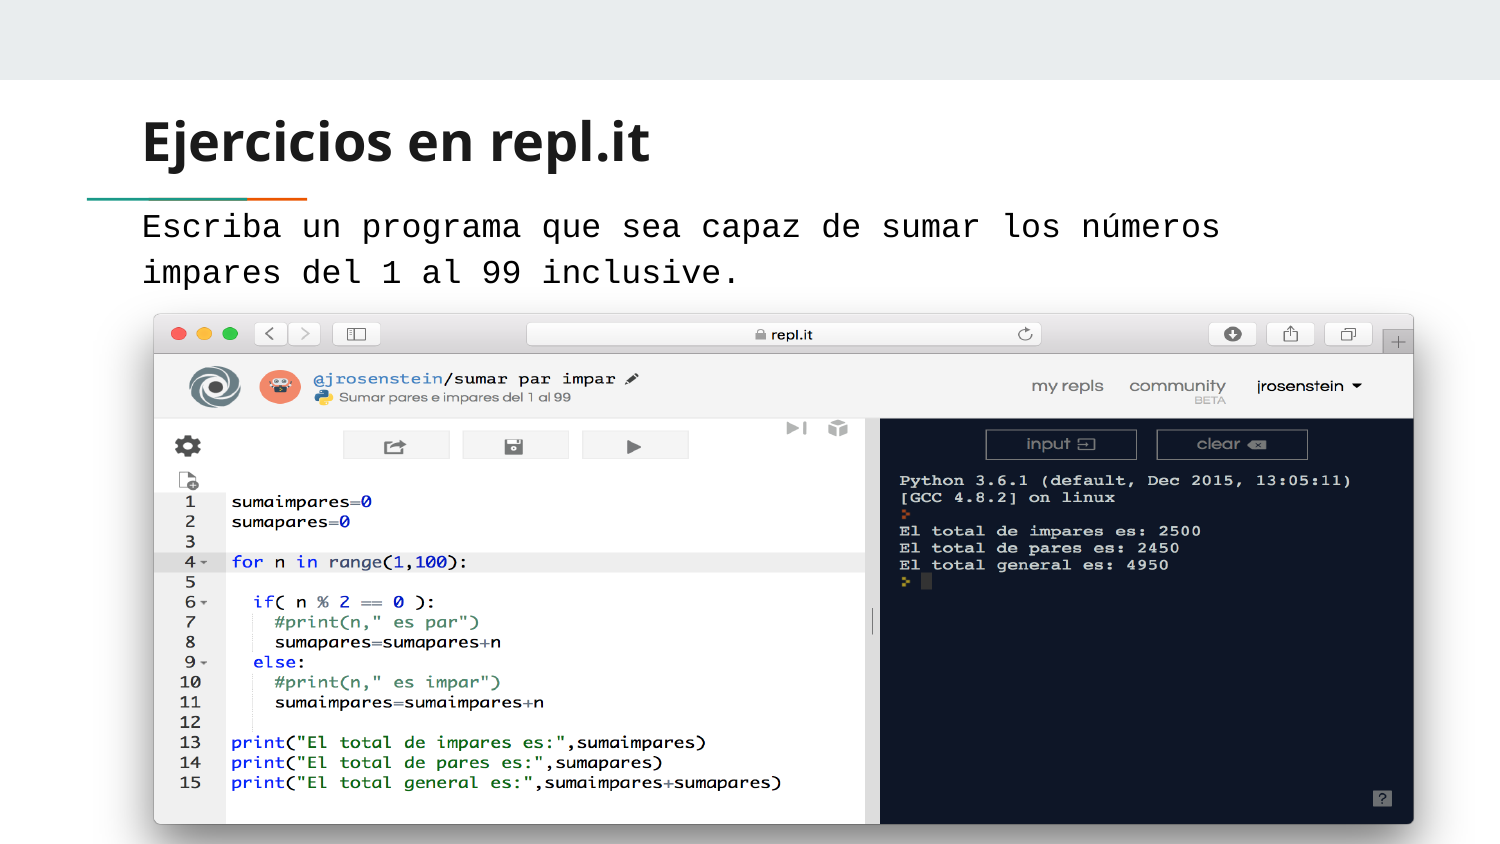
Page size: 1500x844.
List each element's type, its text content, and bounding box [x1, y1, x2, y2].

picture [82, 280, 1485, 844]
list Escriba un programa que sea capaz de sumar los números impares del 1 al 99 inclusive. [126, 183, 1389, 248]
title Ejercicios en repl.it [126, 92, 1389, 180]
